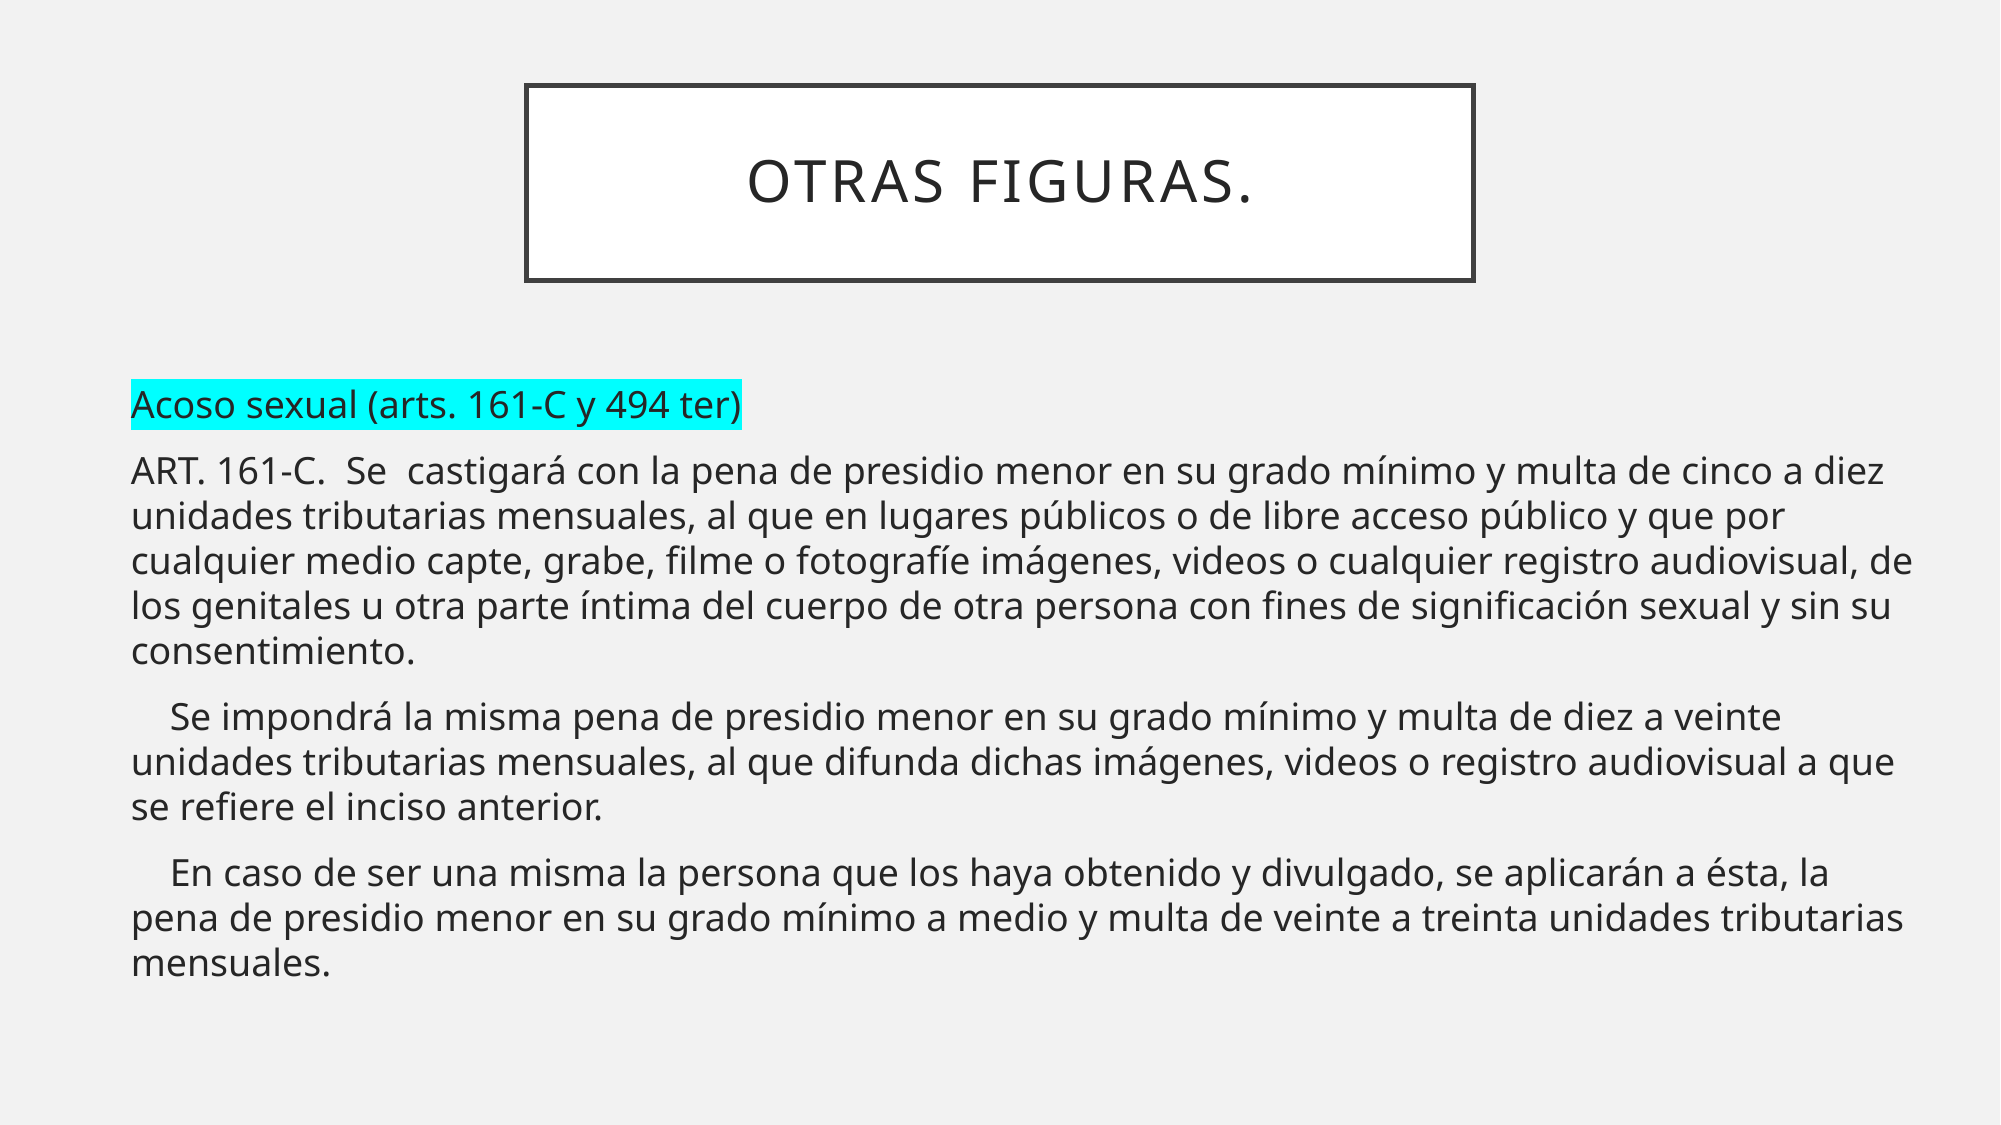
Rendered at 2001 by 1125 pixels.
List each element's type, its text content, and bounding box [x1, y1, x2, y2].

list Acoso sexual (arts. 161-C y 494 ter) ART. 161-C. Se castigará con la pena de presidio menor en su grado mínimo y multa de cinco a diez unidades tributarias mensuales, al que en lugares públicos o de libre acceso público y que por cualquier medio capte, grabe, filme o fotografíe imágenes, videos o cualquier registro audiovisual, de los genitales u otra parte íntima del cuerpo de otra persona con fines de significación sexual y sin su consentimiento. Se impondrá la misma pena de presidio menor en su grado mínimo y multa de diez a veinte unidades tributarias mensuales, al que difunda dichas imágenes, videos o registro audiovisual a que se refiere el inciso anterior. En caso de ser una misma la persona que los haya obtenido y divulgado, se aplicarán a ésta, la pena de presidio menor en su grado mínimo a medio y multa de veinte a treinta unidades tributarias mensuales. [115, 373, 1932, 1064]
title Otras figuras. [524, 83, 1476, 283]
